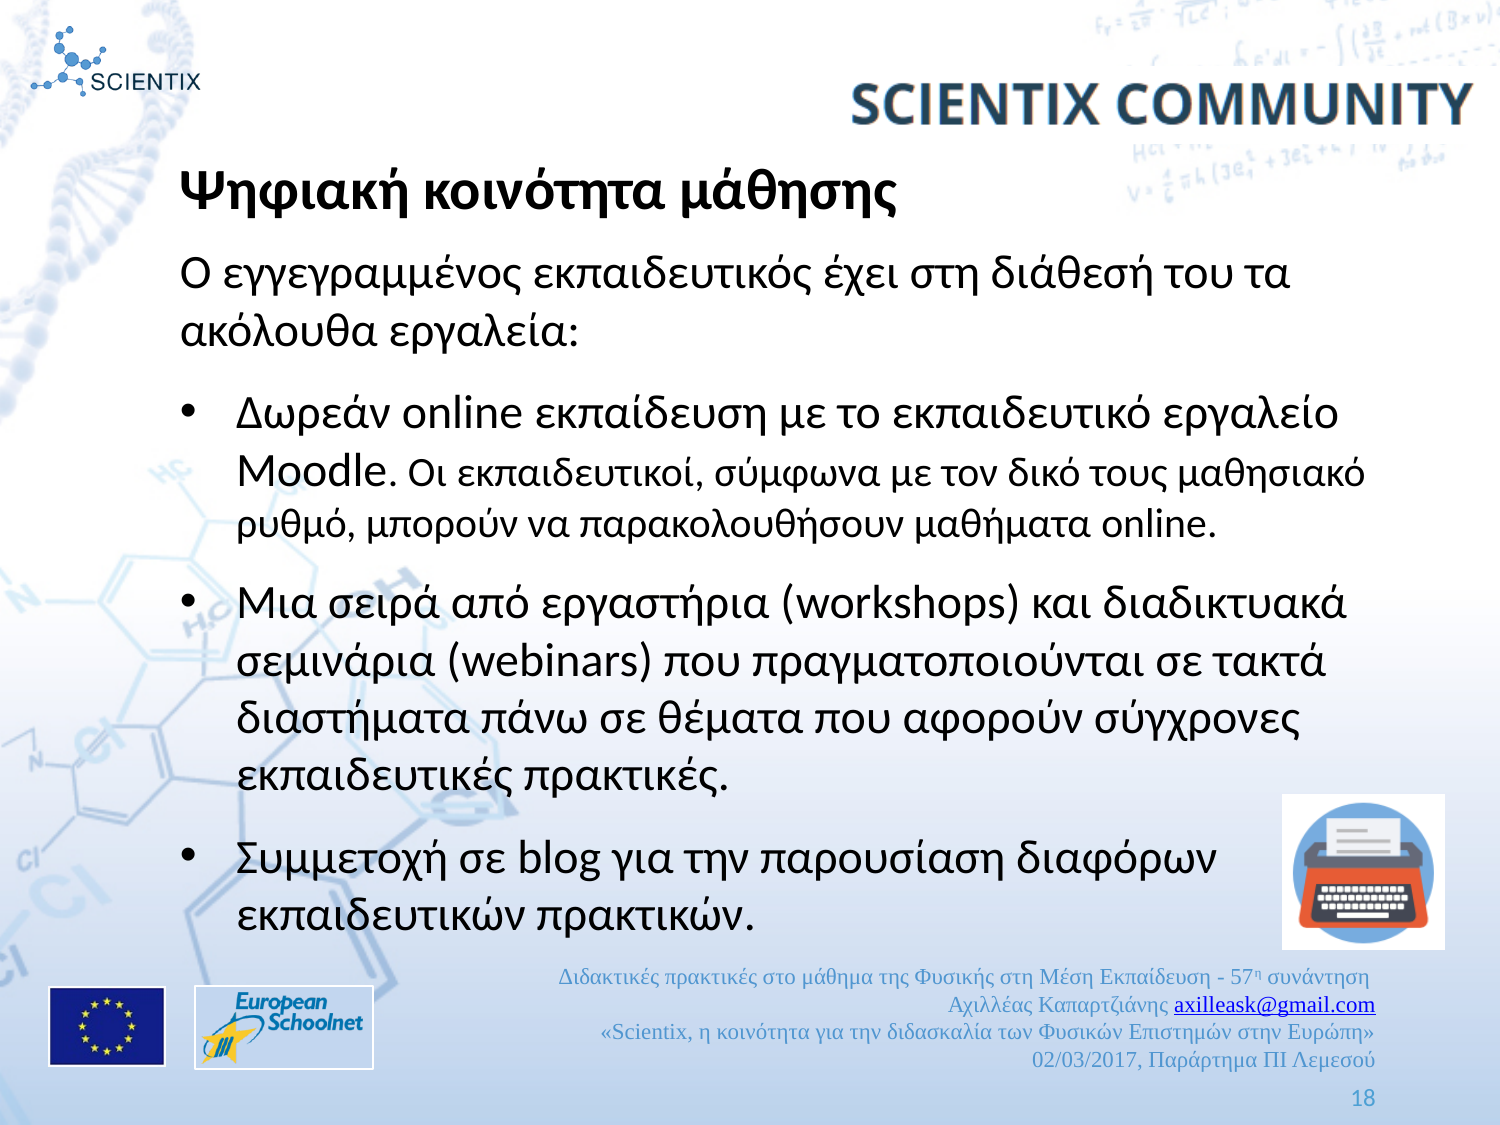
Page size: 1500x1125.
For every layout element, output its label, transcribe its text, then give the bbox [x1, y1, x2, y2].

picture [0, 0, 1500, 1125]
text_box Ψηφιακή κοινότητα μάθησης Ο εγγεγραμμένος εκπαιδευτικός έχει στη διάθεσή του τα ακόλουθα εργαλεία: Δωρεάν online εκπαίδευση με το εκπαιδευτικό εργαλείο Moodle. Οι εκπαιδευτικοί, σύμφωνα με τον δικό τους μαθησιακό ρυθμό, μπορούν να παρακολουθήσουν μαθήματα online. Μια σειρά από εργαστήρια (workshops) και διαδικτυακά σεμινάρια (webinars) που πραγματοποιούνται σε τακτά διαστήματα πάνω σε θέματα που αφορούν σύγχρονες εκπαιδευτικές πρακτικές. Συμμετοχή σε blog για την παρουσίαση διαφόρων εκπαιδευτικών πρακτικών. [165, 143, 1445, 1018]
